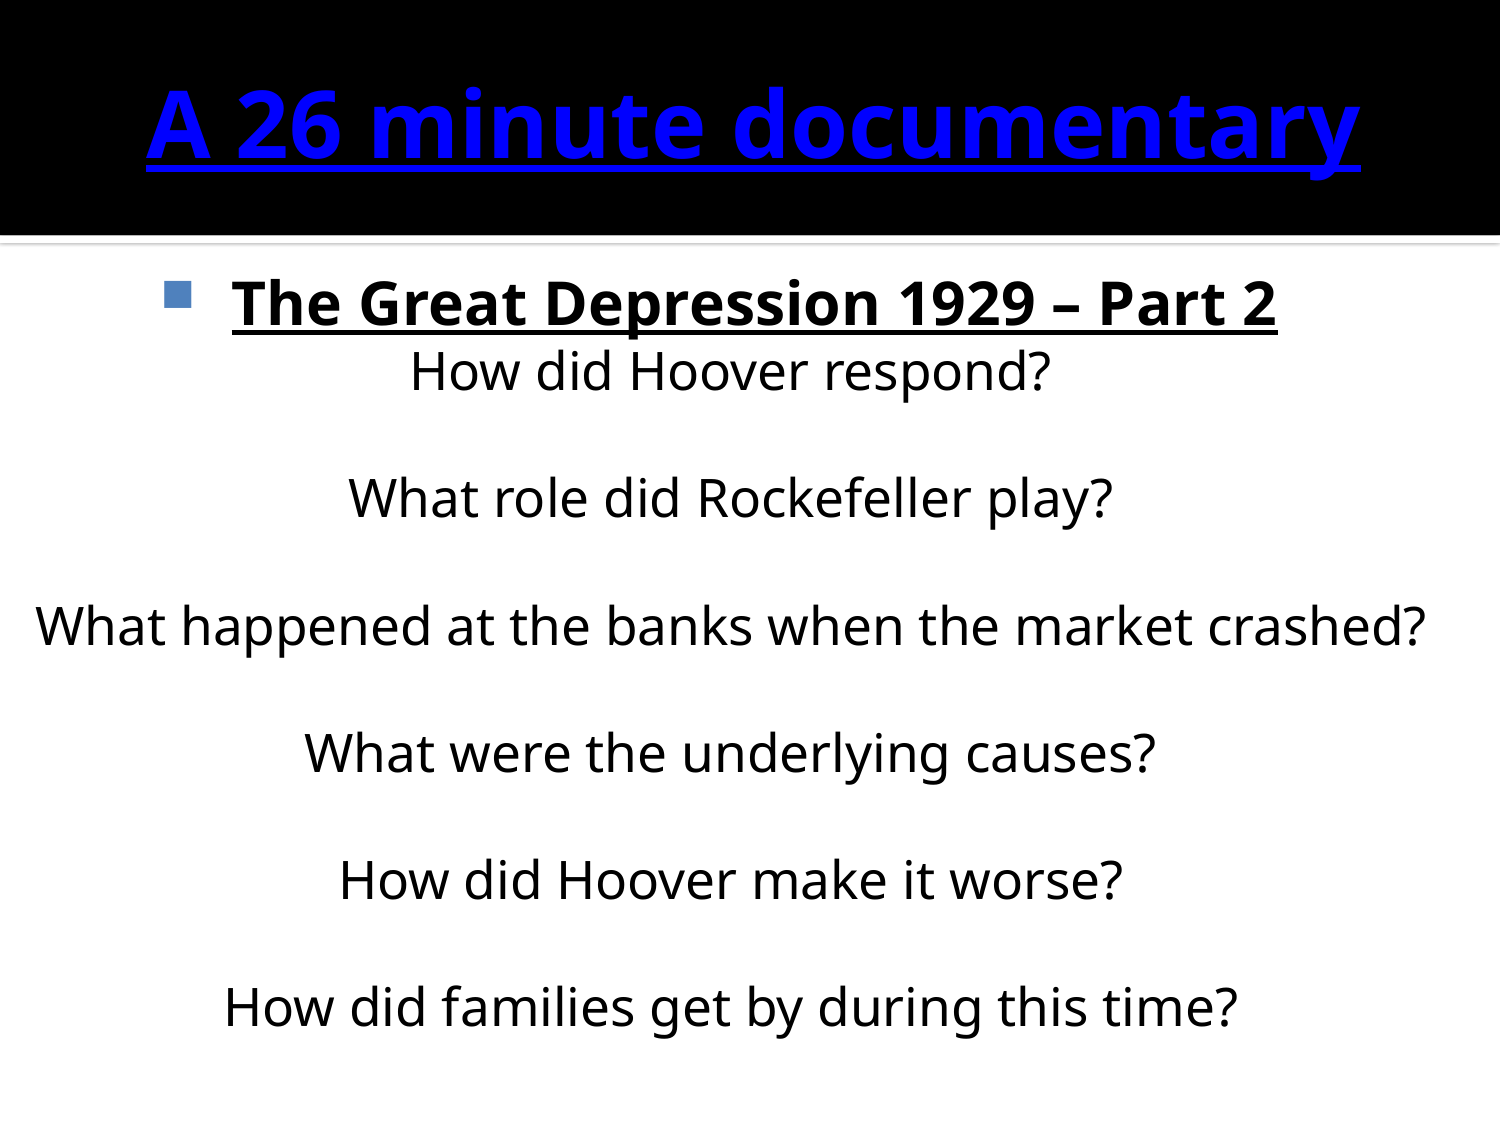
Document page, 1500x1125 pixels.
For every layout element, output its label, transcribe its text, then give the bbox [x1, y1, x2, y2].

title A 26 minute documentary [75, 25, 1425, 231]
list The Great Depression 1929 – Part 2 How did Hoover respond? What role did Rockefeller play? What happened at the banks when the market crashed? What were the underlying causes? How did Hoover make it worse? How did families get by during this time? [0, 249, 1500, 1050]
